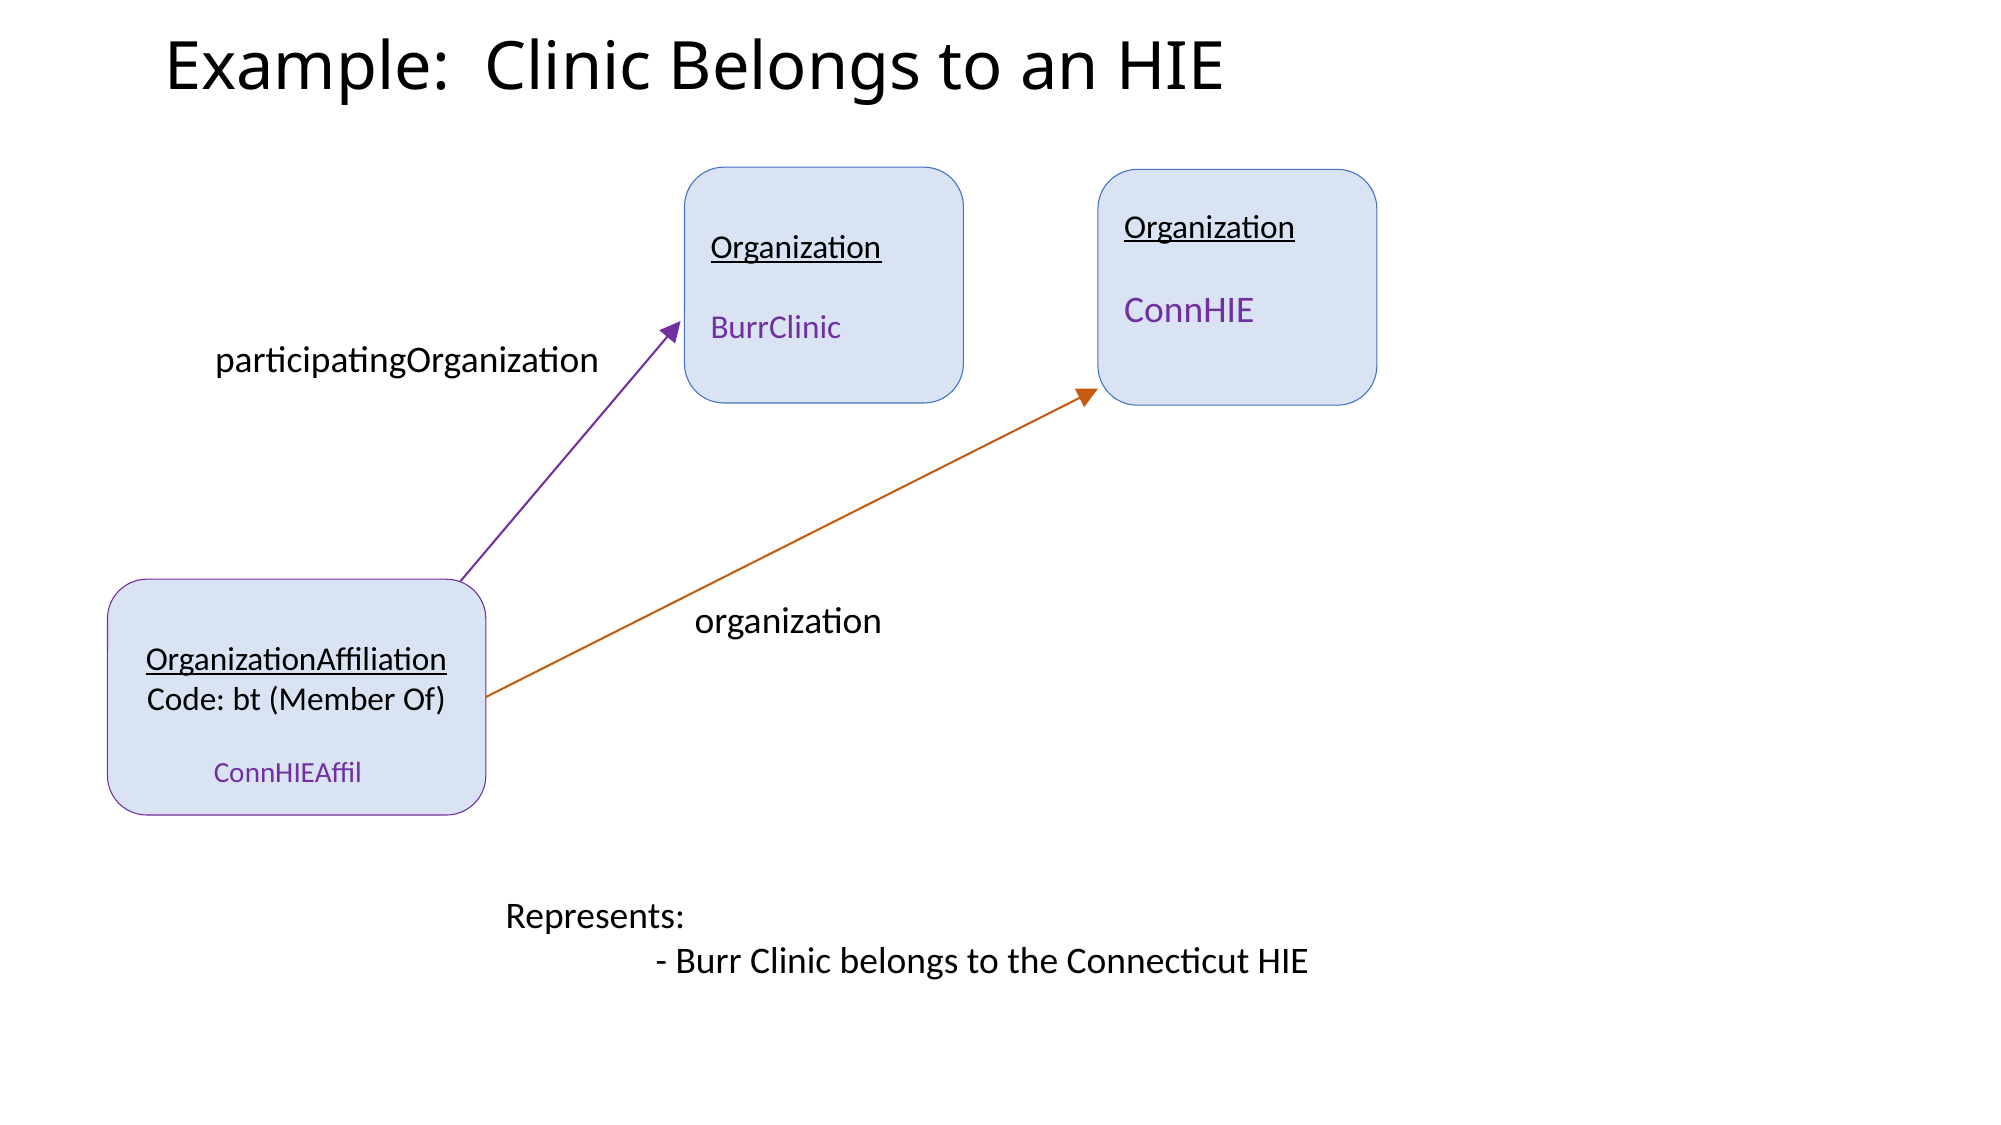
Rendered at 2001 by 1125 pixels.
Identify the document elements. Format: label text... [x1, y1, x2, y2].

text_box OrganizationAffiliation Code: bt (Member Of) [106, 578, 487, 816]
text_box Organization BurrClinic [683, 171, 964, 388]
text_box Represents: - Burr Clinic belongs to the Connecticut HIE [490, 883, 1325, 989]
text_box ConnHIEAffil [199, 746, 377, 797]
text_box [485, 388, 1098, 698]
text_box Organization ConnHIE [1097, 168, 1378, 406]
text_box participatingOrganization [200, 328, 460, 388]
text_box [460, 320, 681, 582]
title Example: Clinic Belongs to an HIE [149, 0, 1972, 171]
